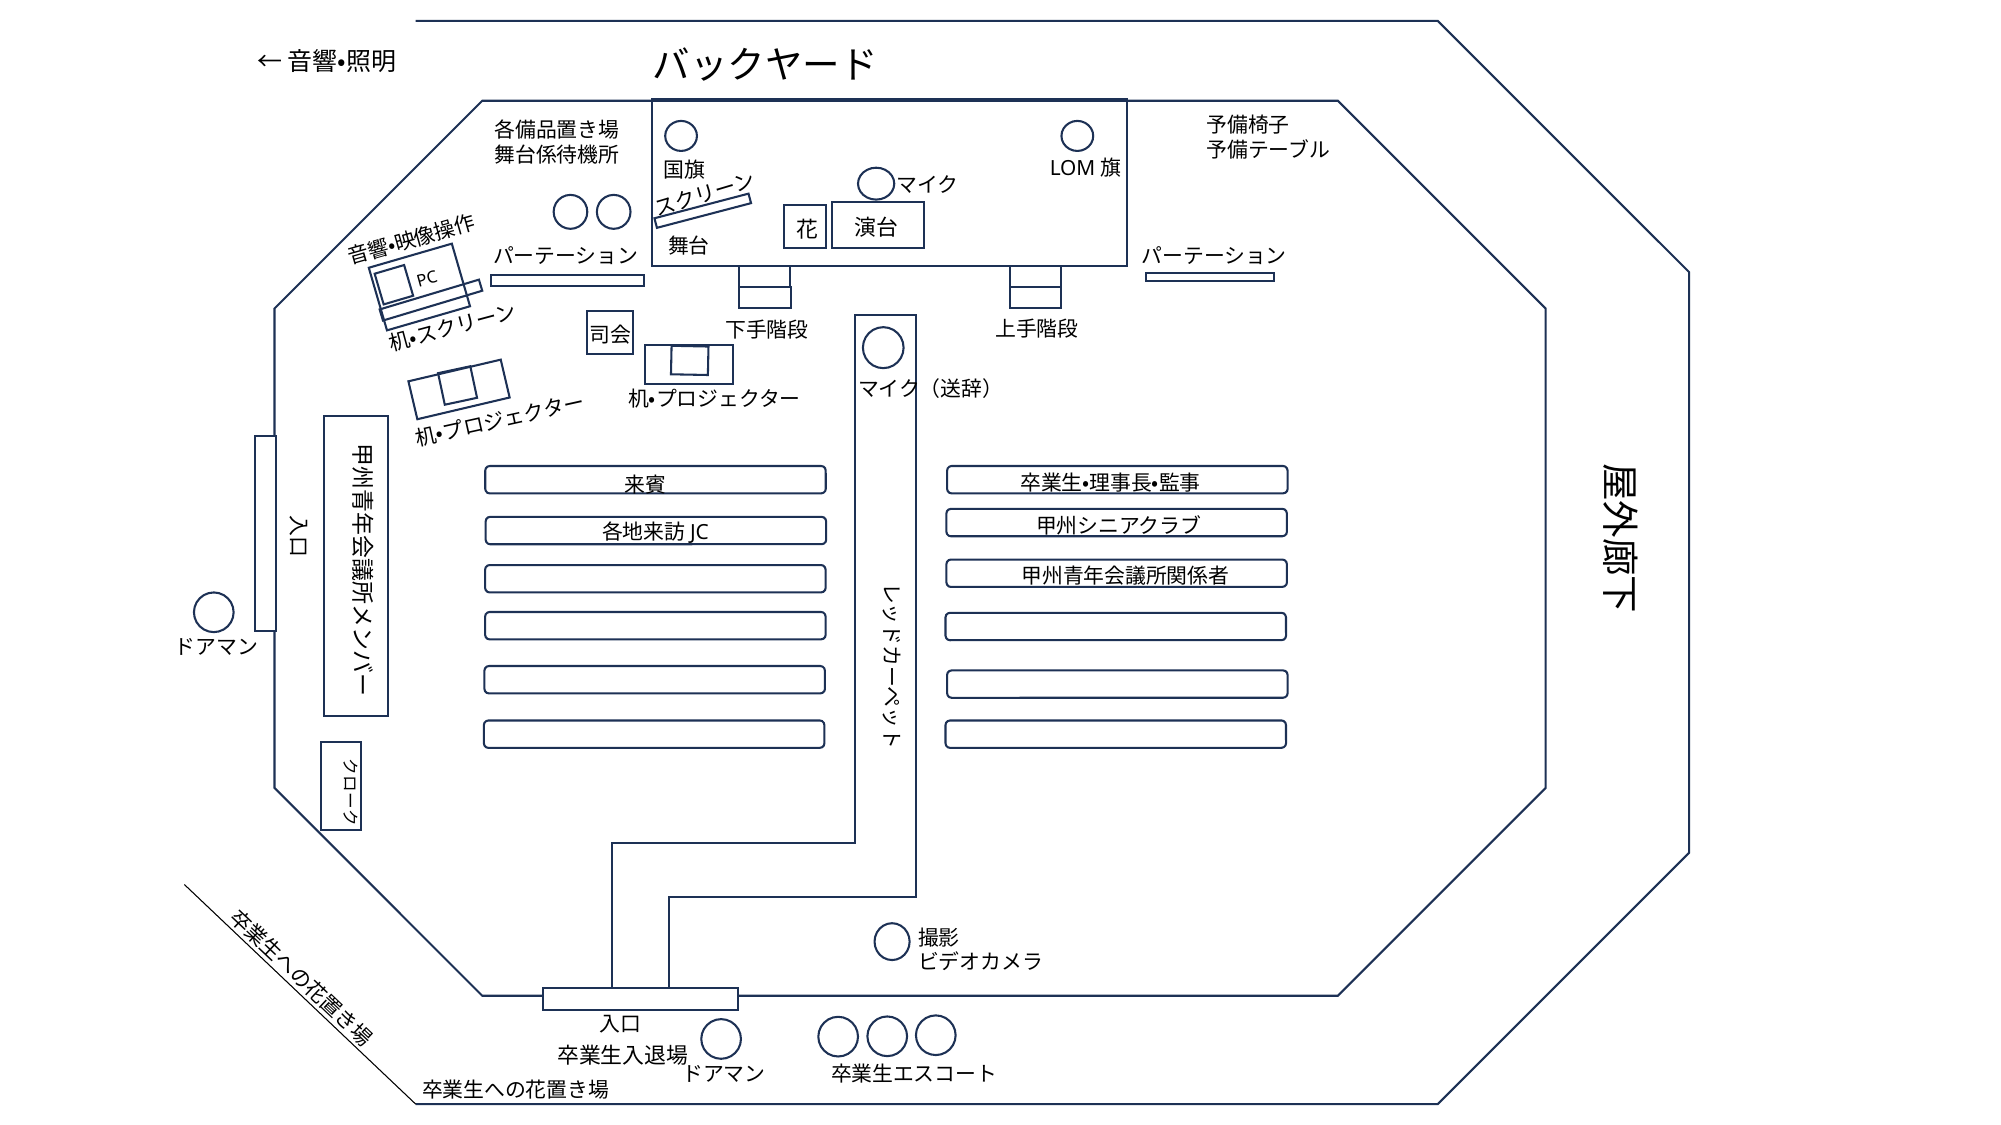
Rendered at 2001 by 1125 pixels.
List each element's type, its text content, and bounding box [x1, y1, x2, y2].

text_box レッドカーペット [856, 568, 913, 752]
text_box 卒業生入退場 [542, 1033, 706, 1075]
text_box 上手階段 [980, 307, 1094, 348]
text_box 卒業生エスコート [816, 1053, 1012, 1094]
text_box [738, 265, 791, 286]
text_box [415, 19, 1691, 1106]
text_box パーテーション [478, 235, 654, 276]
text_box [482, 719, 826, 749]
text_box 花 [827, 207, 850, 249]
text_box [484, 564, 827, 594]
text_box 甲州青年会議所メンバー [326, 429, 385, 699]
text_box 入口 [584, 1002, 665, 1033]
text_box [373, 263, 406, 306]
text_box 机・スクリーン [369, 286, 535, 367]
text_box 入口 [263, 501, 320, 559]
text_box [595, 193, 632, 230]
text_box [944, 611, 1288, 642]
text_box 司会 [574, 313, 646, 354]
text_box [484, 610, 827, 641]
text_box [831, 201, 925, 249]
text_box [407, 358, 511, 417]
text_box バックヤード [638, 33, 893, 94]
text_box 国旗 [648, 149, 720, 189]
text_box [669, 344, 710, 377]
text_box 甲州青年会議所関係者 [1006, 555, 1245, 595]
text_box [783, 204, 827, 249]
text_box [320, 827, 362, 831]
text_box [483, 664, 826, 695]
text_box [651, 98, 1128, 267]
text_box 卒業生・理事長・監事 [1005, 462, 1216, 503]
text_box ドアマン [667, 1053, 781, 1094]
text_box [914, 1014, 957, 1053]
text_box [1009, 286, 1062, 307]
text_box [1216, 464, 1289, 495]
text_box [1245, 558, 1288, 588]
text_box 甲州シニアクラブ [1021, 505, 1216, 546]
text_box [946, 464, 1005, 495]
text_box [542, 987, 739, 1011]
text_box [436, 365, 479, 406]
text_box [1009, 265, 1062, 286]
text_box 机・プロジェクター [613, 378, 816, 419]
text_box スクリーン [635, 155, 774, 232]
text_box [854, 314, 917, 368]
text_box 予備椅子 予備テーブル [1191, 103, 1345, 169]
text_box [484, 515, 587, 546]
text_box [323, 415, 389, 717]
text_box 撮影 ビデオカメラ [903, 916, 1058, 982]
text_box [254, 435, 277, 632]
text_box [701, 1018, 743, 1053]
text_box クローク [318, 744, 369, 827]
text_box [817, 1015, 860, 1053]
text_box LOM旗 [1034, 146, 1136, 187]
text_box [273, 251, 415, 884]
text_box [856, 166, 882, 201]
text_box PC [397, 254, 456, 302]
text_box [681, 464, 827, 495]
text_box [184, 884, 416, 1105]
text_box ←音響・照明 [242, 38, 412, 83]
text_box [945, 558, 1006, 588]
text_box 卒業生への花置き場 [407, 1069, 624, 1109]
text_box [344, 166, 415, 237]
text_box [873, 922, 903, 962]
text_box 舞台 [653, 225, 725, 265]
text_box 各備品置き場 舞台係待機所 [480, 109, 635, 175]
text_box 音響・映像操作 [328, 197, 495, 280]
text_box 下手階段 [710, 308, 824, 349]
text_box [465, 278, 484, 296]
text_box 机・プロジェクター [397, 377, 603, 461]
text_box [484, 464, 609, 495]
text_box [490, 276, 645, 287]
text_box 来賓 [609, 464, 681, 504]
text_box [861, 326, 905, 368]
text_box [192, 591, 235, 626]
text_box [1060, 119, 1095, 146]
text_box [552, 193, 589, 230]
text_box 演台 [839, 206, 915, 248]
text_box [738, 286, 792, 308]
text_box [724, 515, 828, 546]
text_box [1216, 507, 1288, 538]
text_box [946, 669, 1289, 699]
text_box [672, 201, 753, 225]
text_box [1145, 275, 1275, 282]
text_box パーテーション [1127, 234, 1302, 275]
text_box [664, 119, 699, 149]
text_box 各地来訪JC [587, 511, 724, 551]
text_box [944, 719, 1288, 749]
text_box [644, 344, 734, 378]
text_box [611, 409, 917, 987]
text_box [866, 1015, 909, 1053]
text_box [945, 507, 1021, 538]
text_box [368, 248, 470, 324]
text_box マイク [882, 164, 974, 205]
text_box 屋外廊下 [1575, 448, 1652, 615]
text_box マイク（送辞） [843, 368, 1018, 409]
text_box ドアマン [160, 626, 274, 667]
